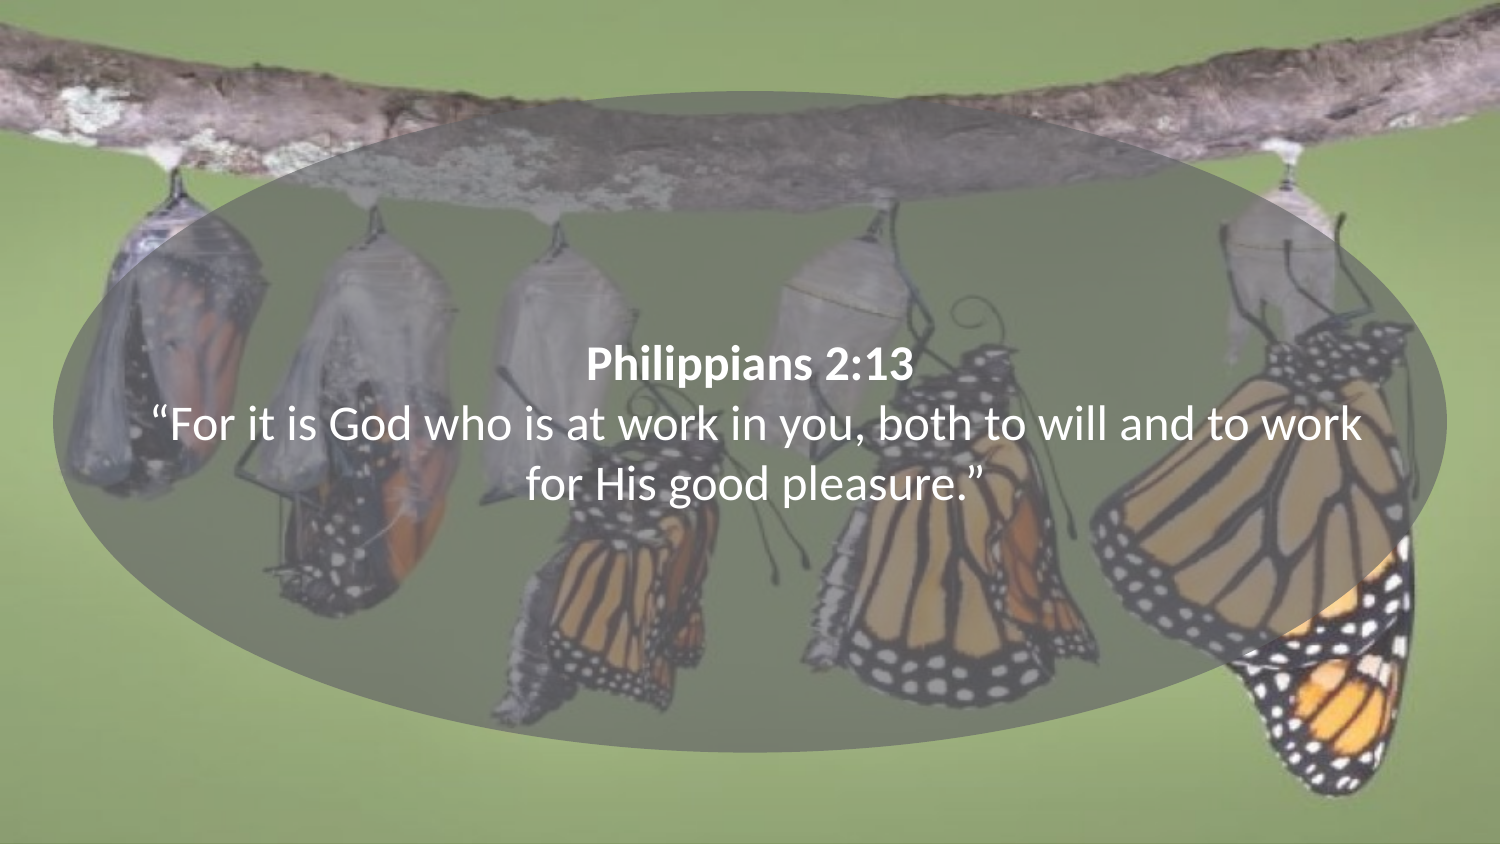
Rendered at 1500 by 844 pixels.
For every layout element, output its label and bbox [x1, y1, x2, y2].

text_box [52, 90, 1448, 753]
picture [0, 0, 1500, 844]
